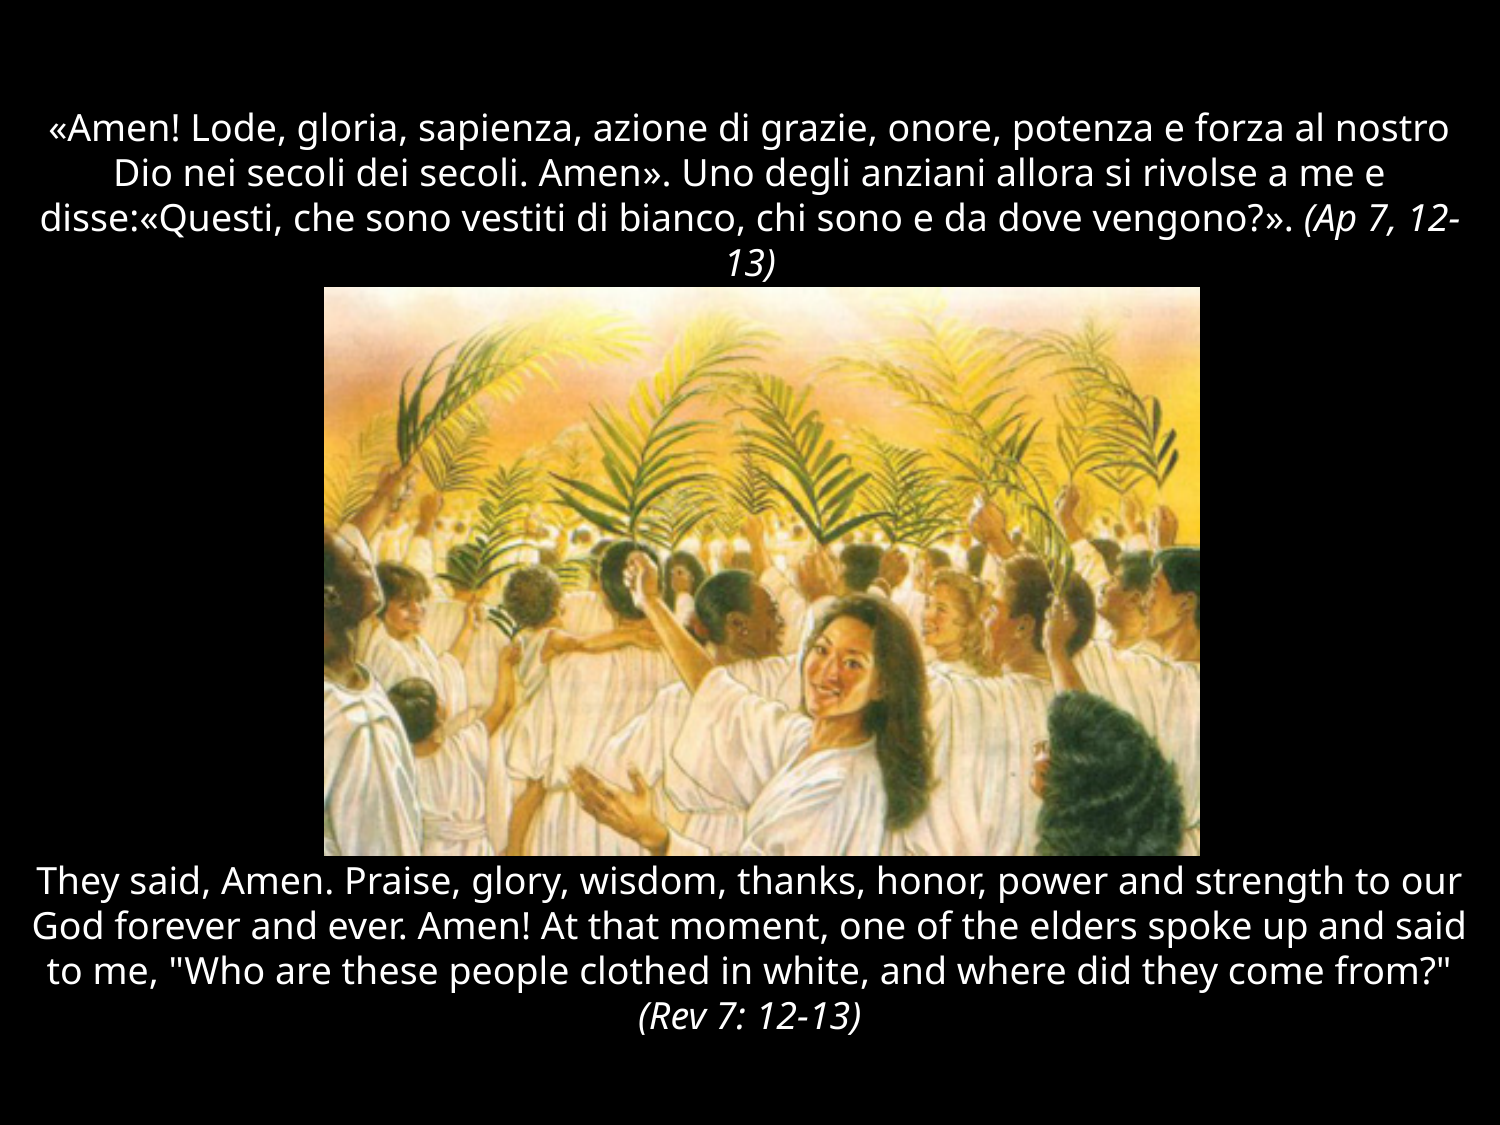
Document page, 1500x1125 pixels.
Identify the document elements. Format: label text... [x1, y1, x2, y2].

title «Amen! Lode, gloria, sapienza, azione di grazie, onore, potenza e forza al nostro Dio nei secoli dei secoli. Amen». Uno degli anziani allora si rivolse a me e disse:«Questi, che sono vestiti di bianco, chi sono e da dove vengono?». (Ap 7, 12-13) [0, 99, 1500, 288]
picture [324, 287, 1200, 856]
text_box They said, Amen. Praise, glory, wisdom, thanks, honor, power and strength to our God forever and ever. Amen! At that moment, one of the elders spoke up and said to me, "Who are these people clothed in white, and where did they come from?" (Rev 7: 12-13) [0, 849, 1500, 1045]
